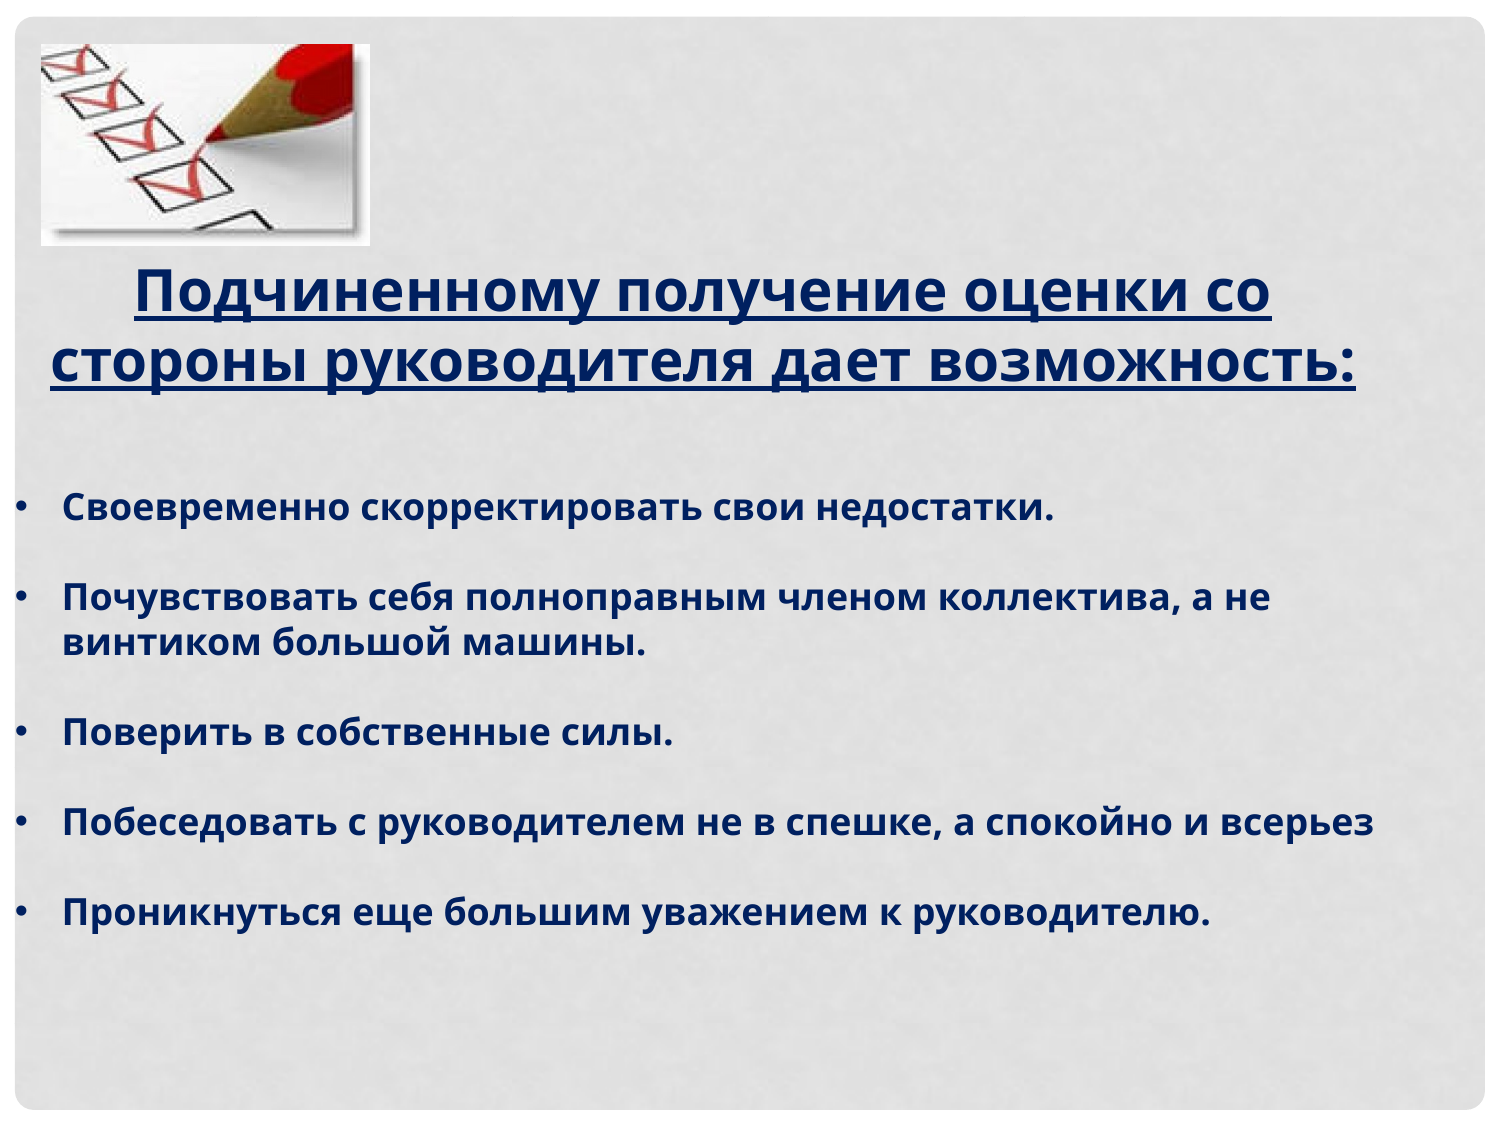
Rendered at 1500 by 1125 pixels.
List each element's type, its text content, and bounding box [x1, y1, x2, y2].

picture [40, 44, 371, 247]
text_box Подчиненному получение оценки со стороны руководителя дает возможность: Своевременно скорректировать свои недостатки. Почувствовать себя полноправным членом коллектива, а не винтиком большой машины. Поверить в собственные силы. Побеседовать с руководителем не в спешке, а спокойно и всерьез Проникнуться еще большим уважением к руководителю. [0, 246, 1407, 941]
